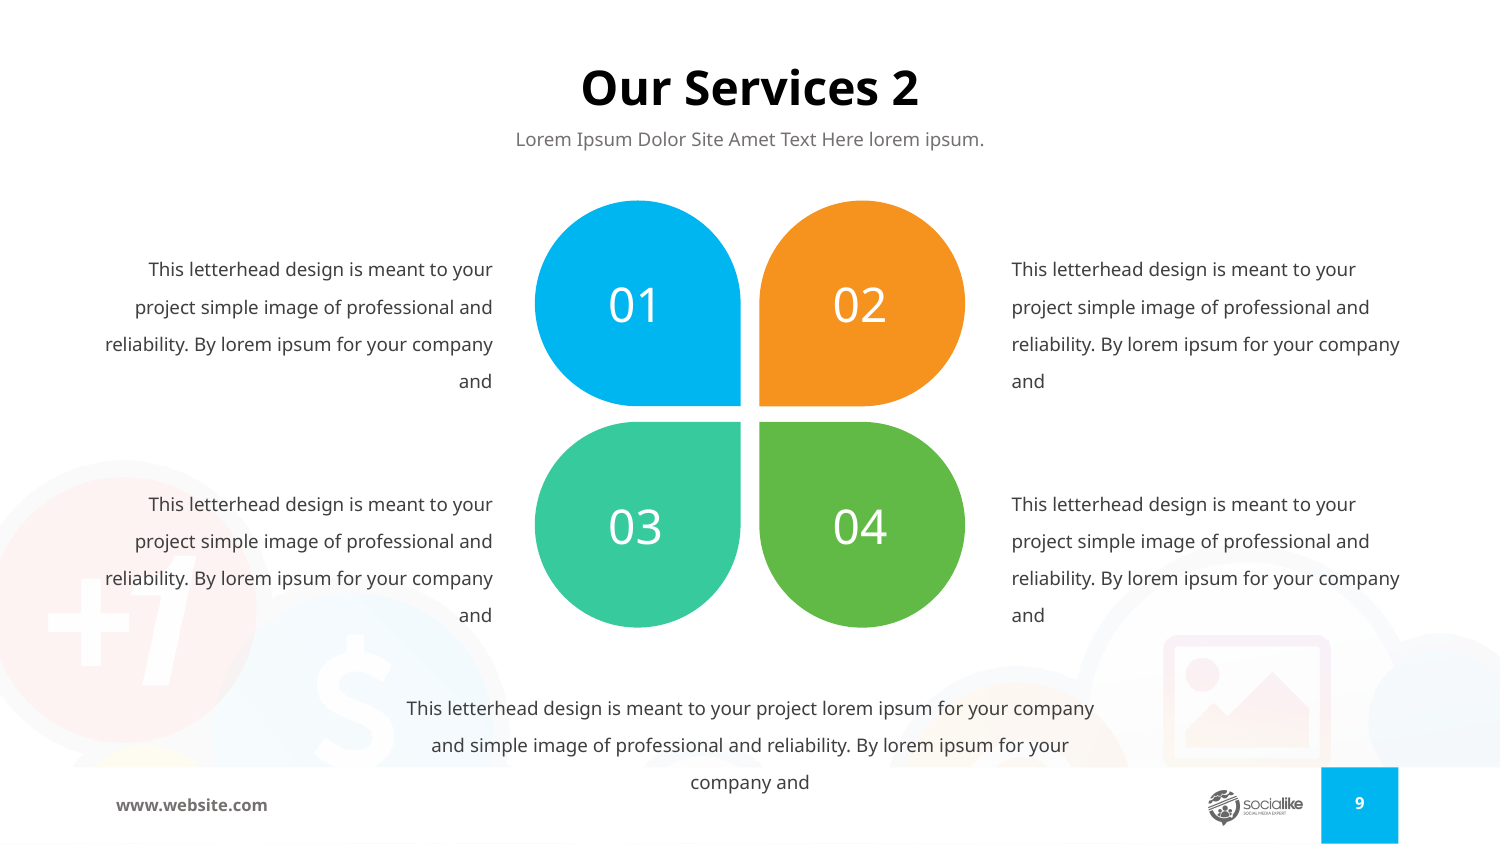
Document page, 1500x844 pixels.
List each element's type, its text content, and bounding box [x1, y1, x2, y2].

text_box 04 [821, 490, 903, 559]
text_box 02 [821, 269, 903, 338]
text_box This letterhead design is meant to your project simple image of professional and reliability. By lorem ipsum for your company and [1000, 471, 1423, 578]
slide_number ‹#› [1322, 782, 1397, 827]
text_box This letterhead design is meant to your project simple image of professional and reliability. By lorem ipsum for your company and [81, 471, 504, 578]
text_box 03 [596, 490, 679, 559]
text_box This letterhead design is meant to your project simple image of professional and reliability. By lorem ipsum for your company and [1000, 237, 1423, 344]
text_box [1208, 790, 1303, 826]
text_box 01 [596, 269, 679, 338]
text_box [759, 200, 966, 407]
text_box This letterhead design is meant to your project lorem ipsum for your company and simple image of professional and reliability. By lorem ipsum for your company and [386, 676, 1114, 751]
text_box This letterhead design is meant to your project simple image of professional and reliability. By lorem ipsum for your company and [81, 237, 504, 344]
text_box [759, 421, 966, 628]
text_box [534, 200, 741, 407]
list Lorem Ipsum Dolor Site Amet Text Here lorem ipsum. [103, 120, 1397, 160]
footer www.website.com [104, 785, 373, 824]
text_box [534, 421, 741, 628]
title Our Services 2 [103, 59, 1397, 120]
